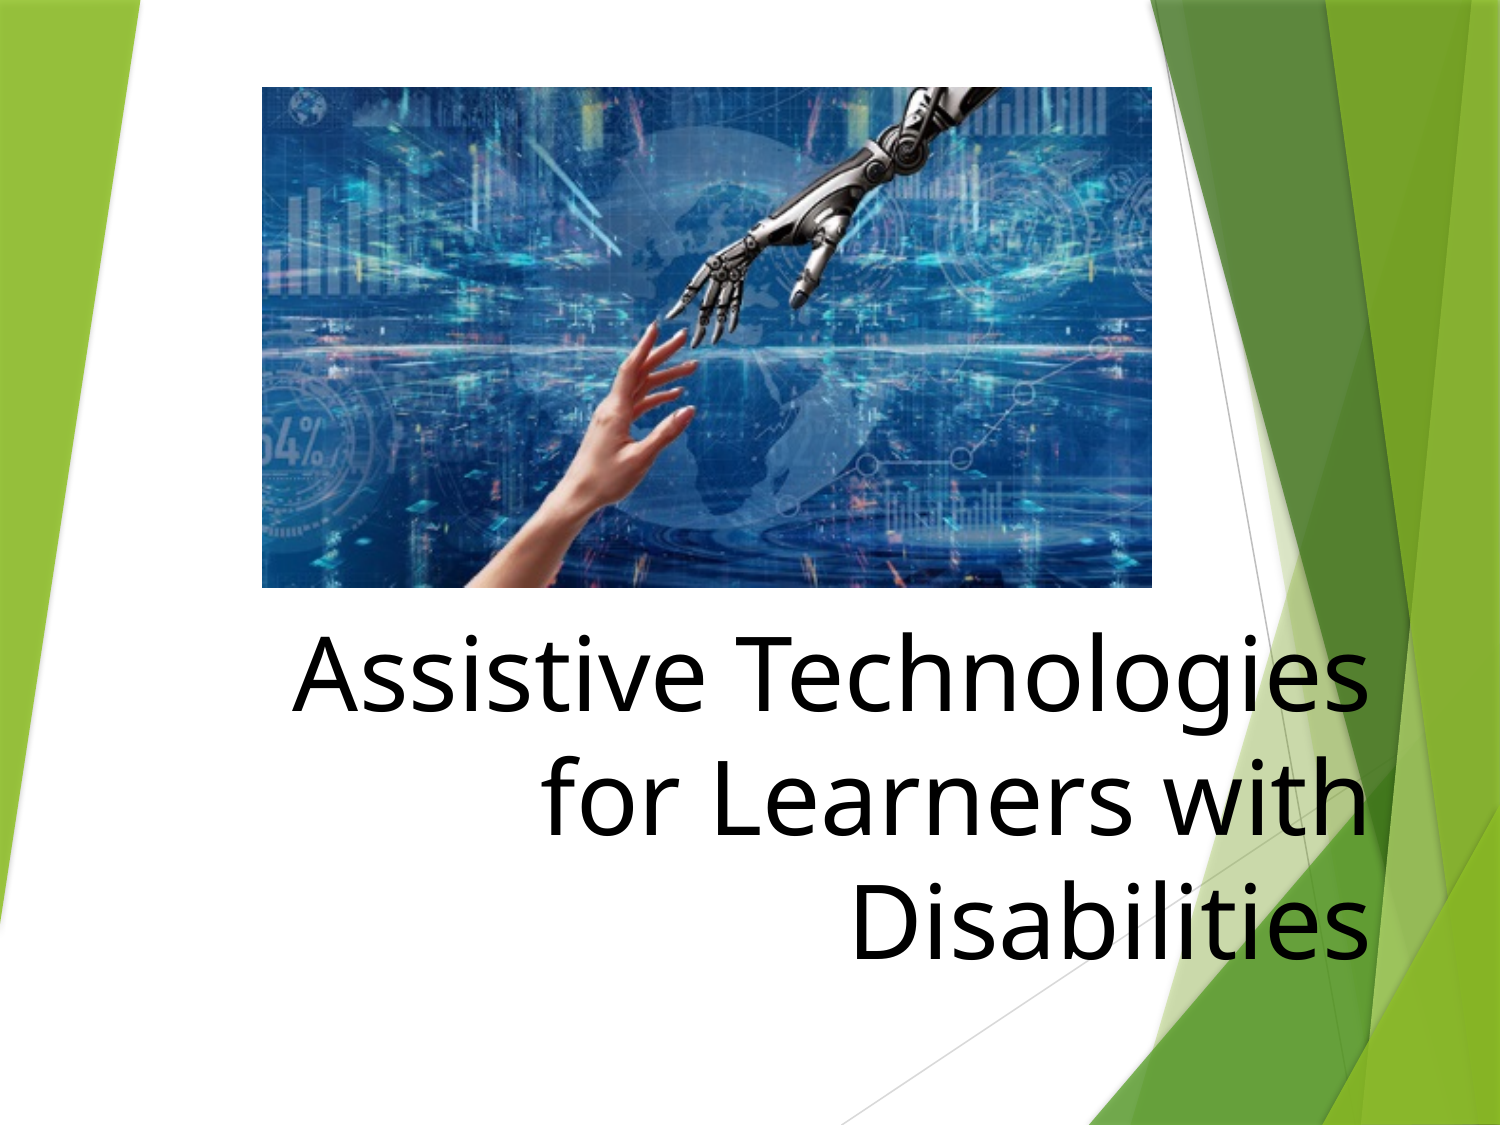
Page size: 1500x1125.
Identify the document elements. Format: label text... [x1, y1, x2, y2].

title Assistive Technologies for Learners with Disabilities [112, 600, 1388, 988]
picture [261, 86, 1152, 589]
